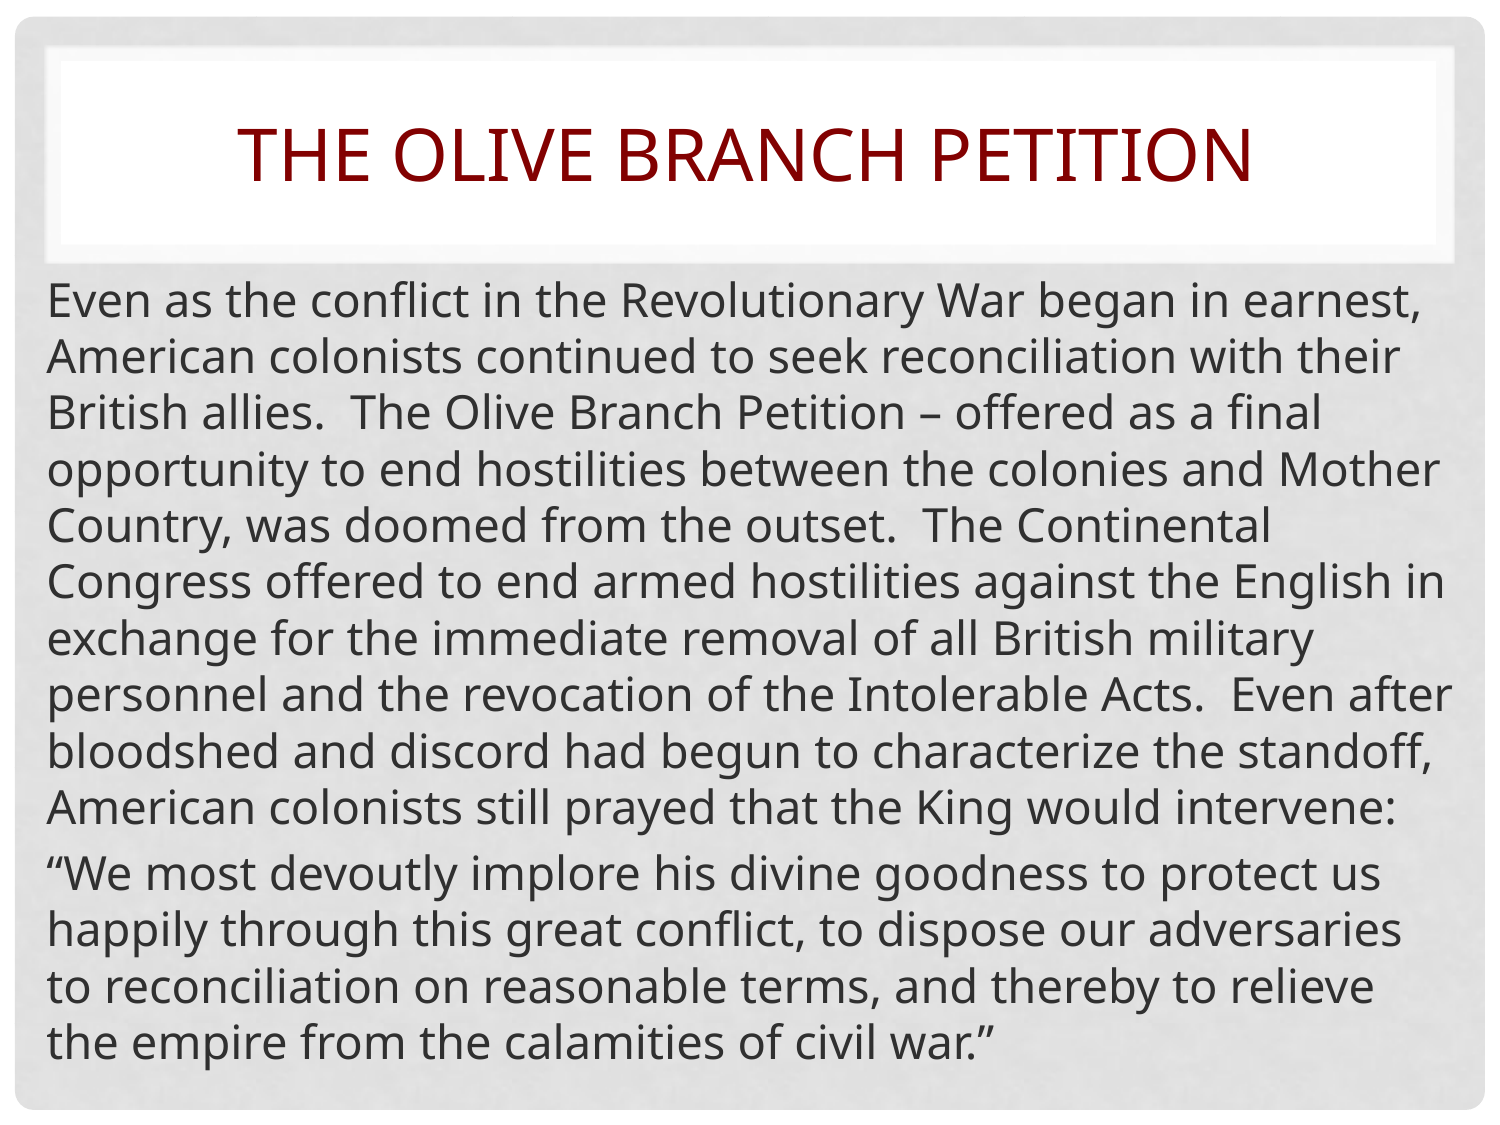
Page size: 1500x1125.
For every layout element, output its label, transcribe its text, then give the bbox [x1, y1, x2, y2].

title The Olive Branch Petition [69, 66, 1425, 238]
list Even as the conflict in the Revolutionary War began in earnest, American colonists continued to seek reconciliation with their British allies. The Olive Branch Petition – offered as a final opportunity to end hostilities between the colonies and Mother Country, was doomed from the outset. The Continental Congress offered to end armed hostilities against the English in exchange for the immediate removal of all British military personnel and the revocation of the Intolerable Acts. Even after bloodshed and discord had begun to characterize the standoff, American colonists still prayed that the King would intervene: “We most devoutly implore his divine goodness to protect us happily through this great conflict, to dispose our adversaries to reconciliation on reasonable terms, and thereby to relieve the empire from the calamities of civil war.” [12, 262, 1475, 1100]
